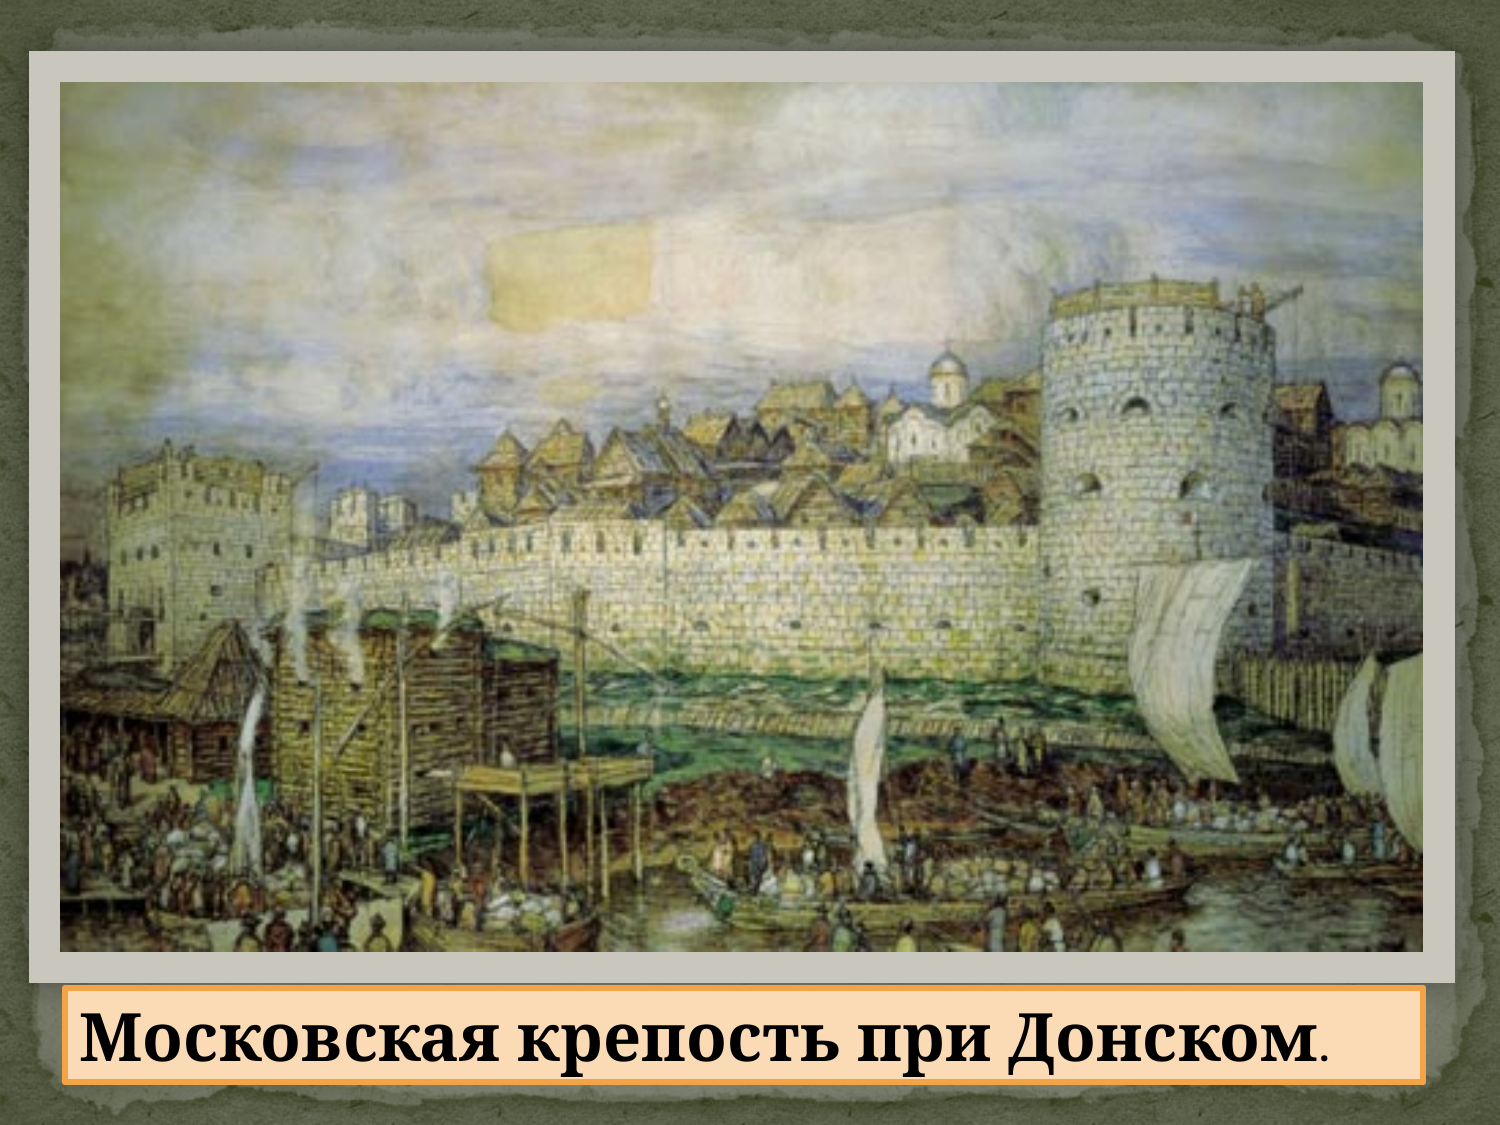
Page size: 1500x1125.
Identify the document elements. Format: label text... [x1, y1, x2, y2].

text_box Московская крепость при Донском. [62, 985, 1426, 1085]
picture [60, 82, 1423, 952]
